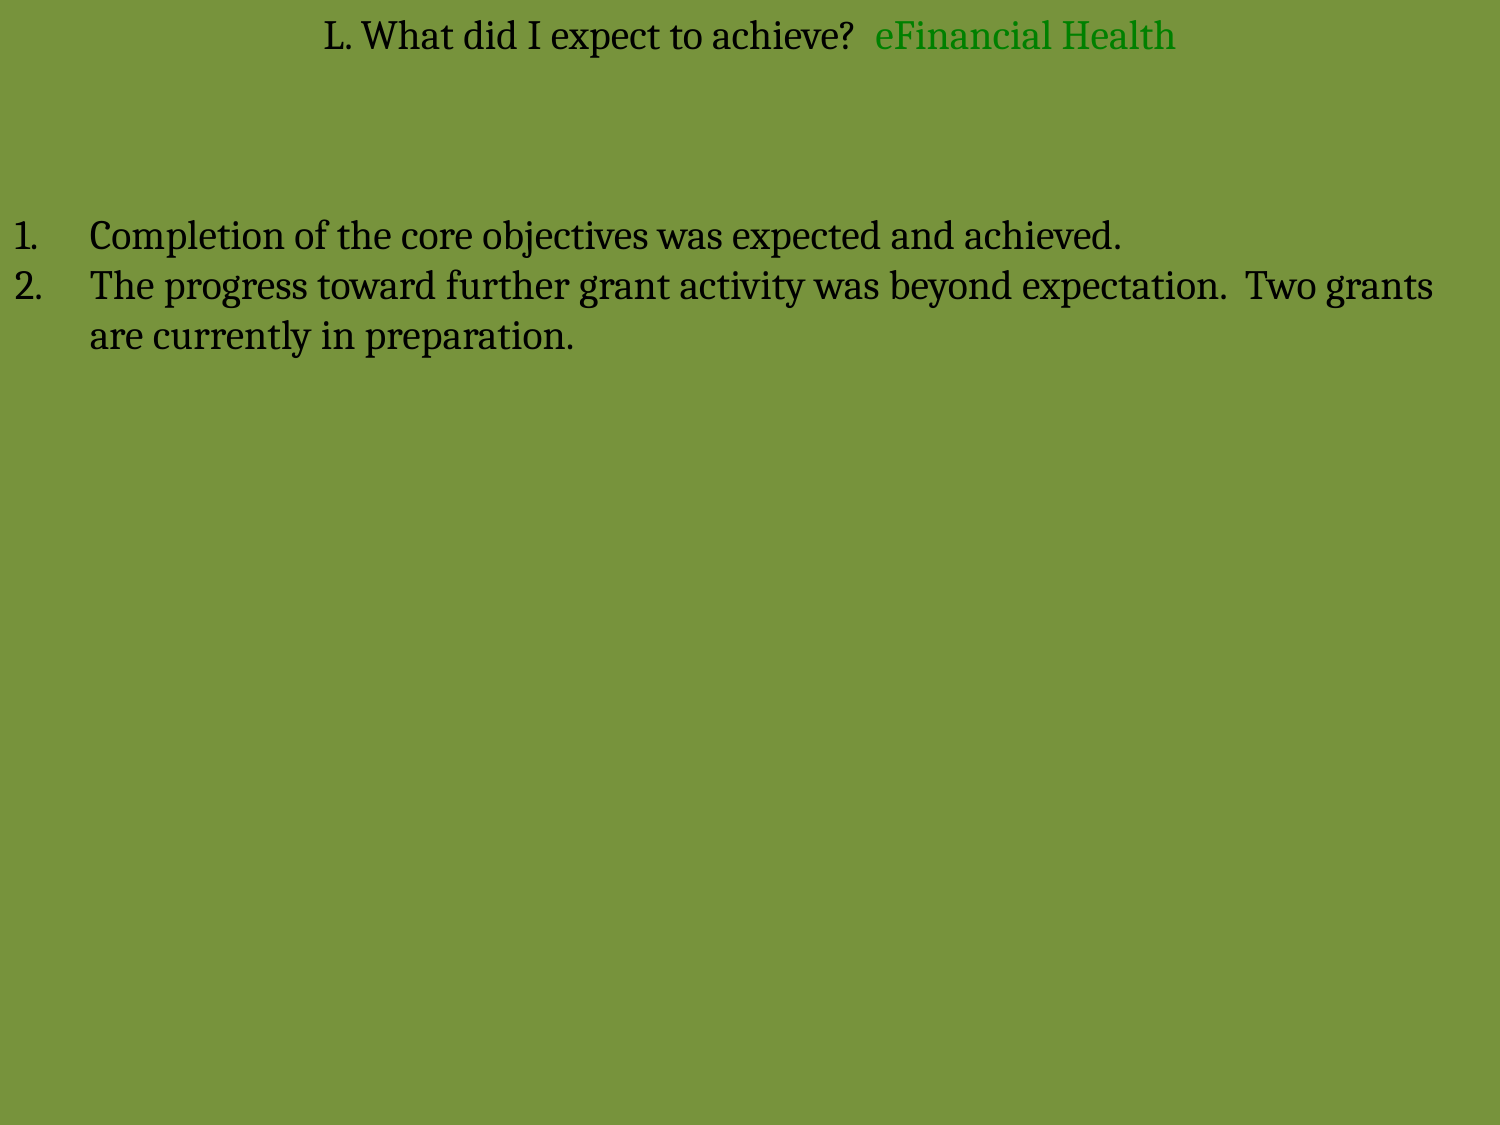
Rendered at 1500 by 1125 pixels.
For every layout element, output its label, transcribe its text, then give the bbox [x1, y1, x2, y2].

text_box L. What did I expect to achieve? eFinancial Health Completion of the core objectives was expected and achieved. The progress toward further grant activity was beyond expectation. Two grants are currently in preparation. [0, 0, 1500, 1125]
